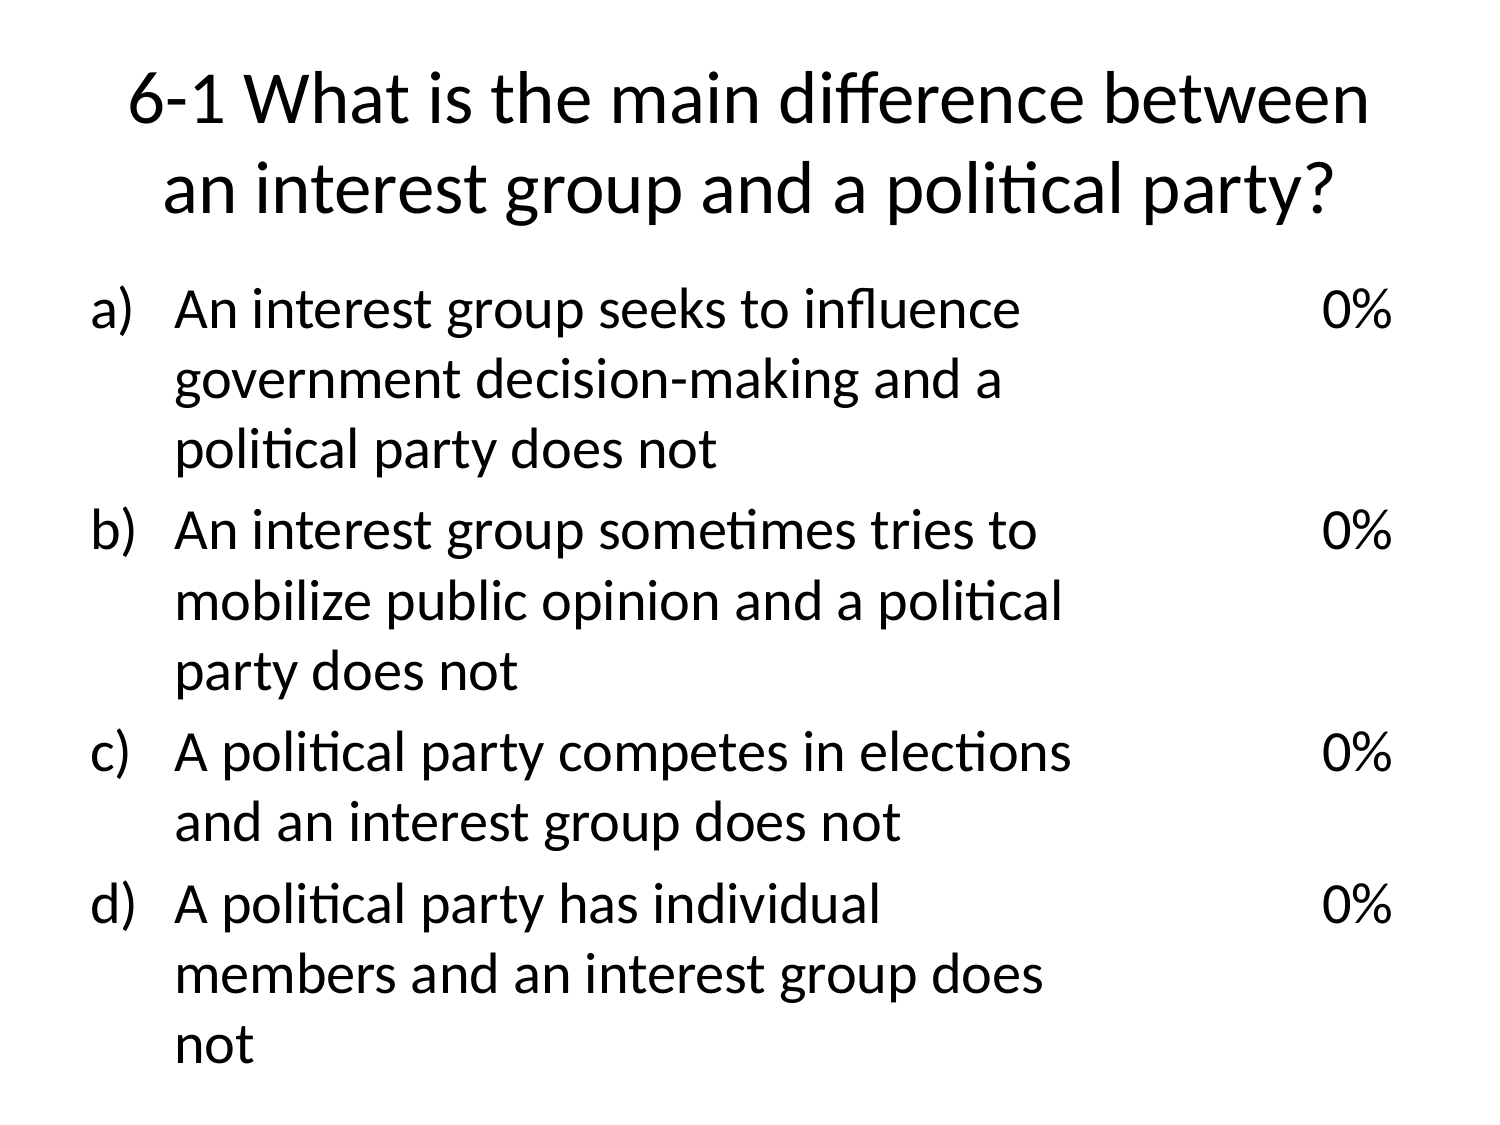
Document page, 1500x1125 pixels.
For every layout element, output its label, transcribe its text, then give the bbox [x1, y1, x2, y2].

list An interest group seeks to influence government decision-making and a political party does not An interest group sometimes tries to mobilize public opinion and a political party does not A political party competes in elections and an interest group does not A political party has individual members and an interest group does not [74, 262, 1117, 1098]
title 6-1 What is the main difference between an interest group and a political party? [74, 37, 1426, 241]
list 0% 0% 0% 0% [1124, 262, 1409, 1006]
